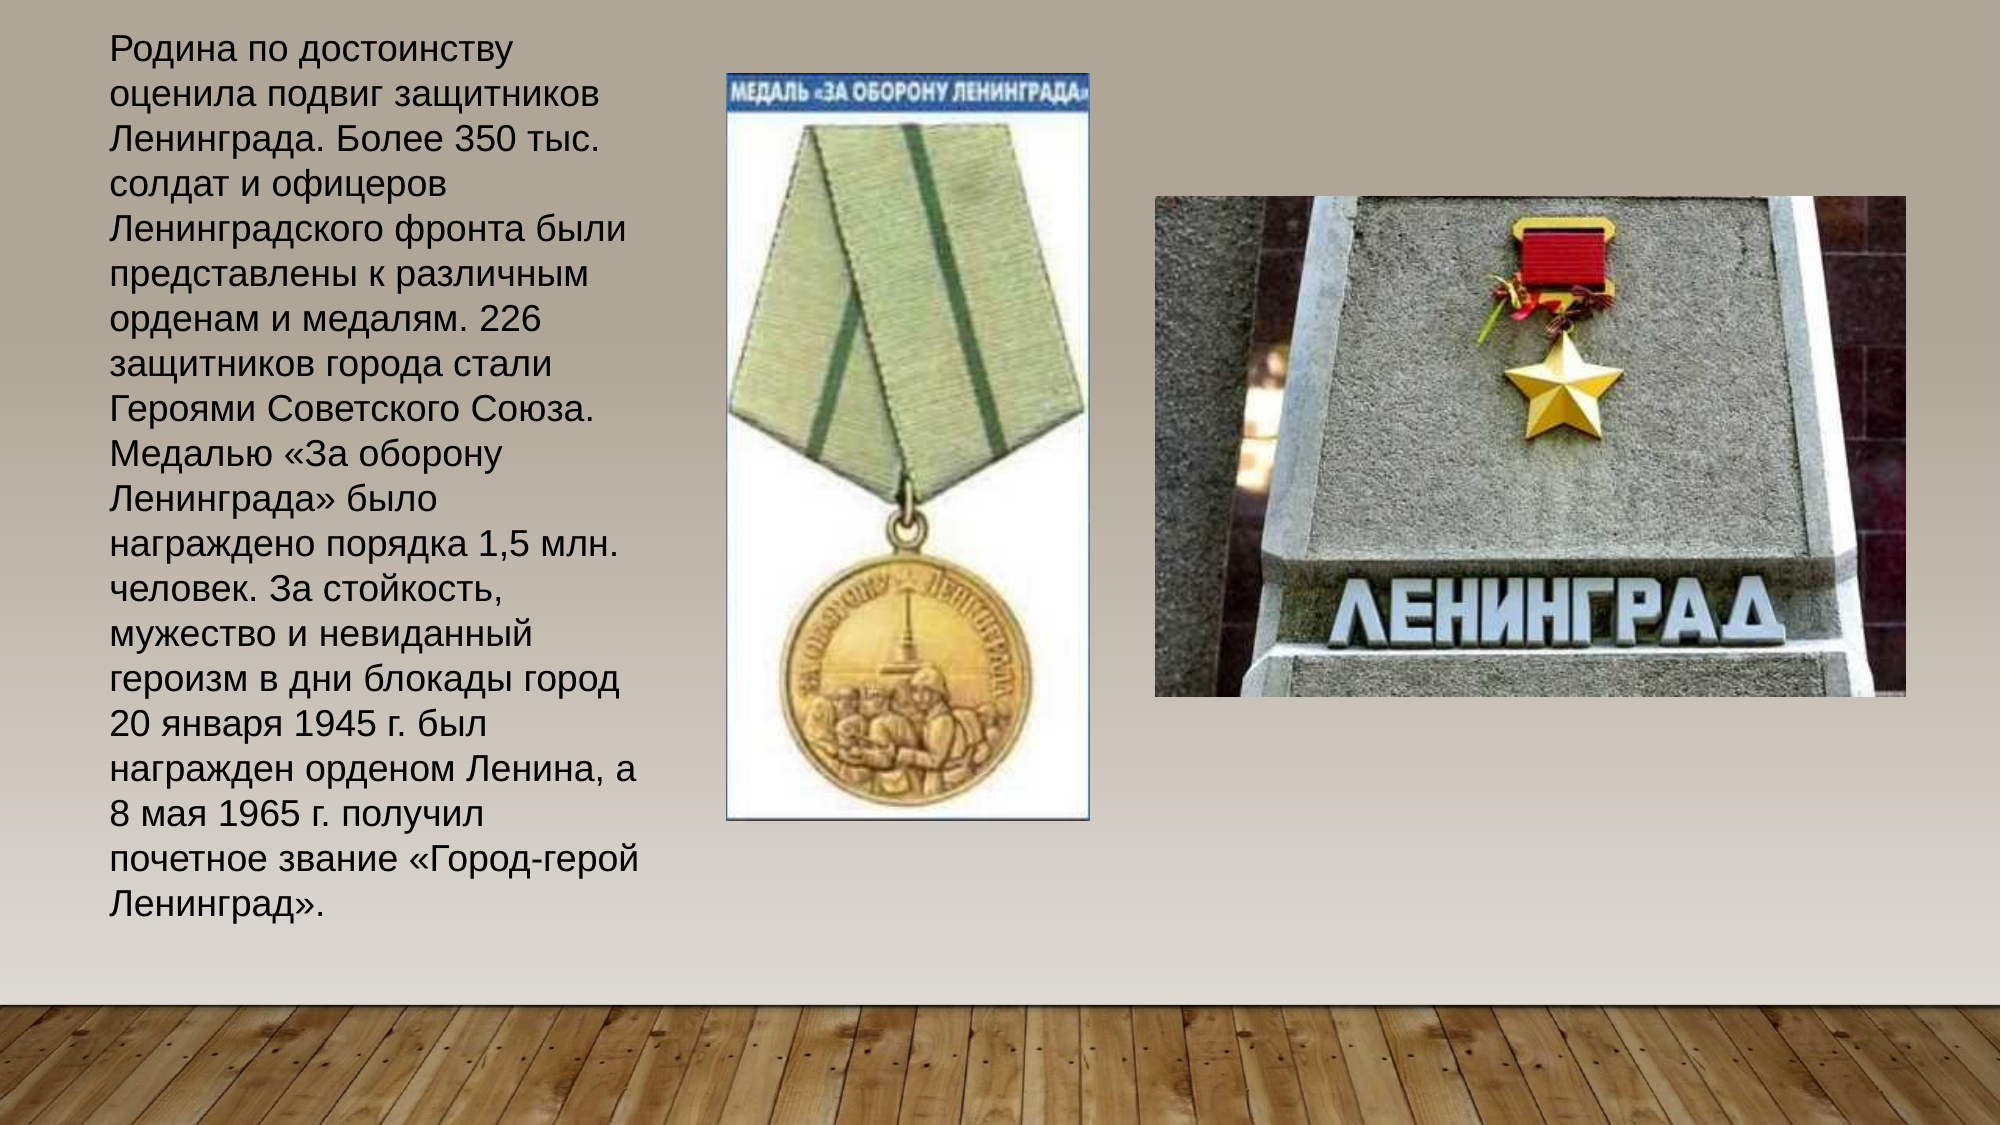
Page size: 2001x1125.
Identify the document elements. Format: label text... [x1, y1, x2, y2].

picture [0, 1005, 2000, 1125]
picture [726, 73, 1090, 821]
picture [1155, 196, 1906, 698]
text_box Родина по достоинству оценила подвиг защитников Ленинграда. Более 350 тыс. солдат и офицеров Ленинградского фронта были представлены к различным орденам и медалям. 226 защитников города стали Героями Советского Союза. Медалью «За оборону Ленинграда» было награждено порядка 1,5 млн. человек. За стойкость, мужество и невиданный героизм в дни блокады город 20 января 1945 г. был награжден орденом Ленина, а 8 мая 1965 г. получил почетное звание «Город-герой Ленинград». [94, 16, 661, 932]
